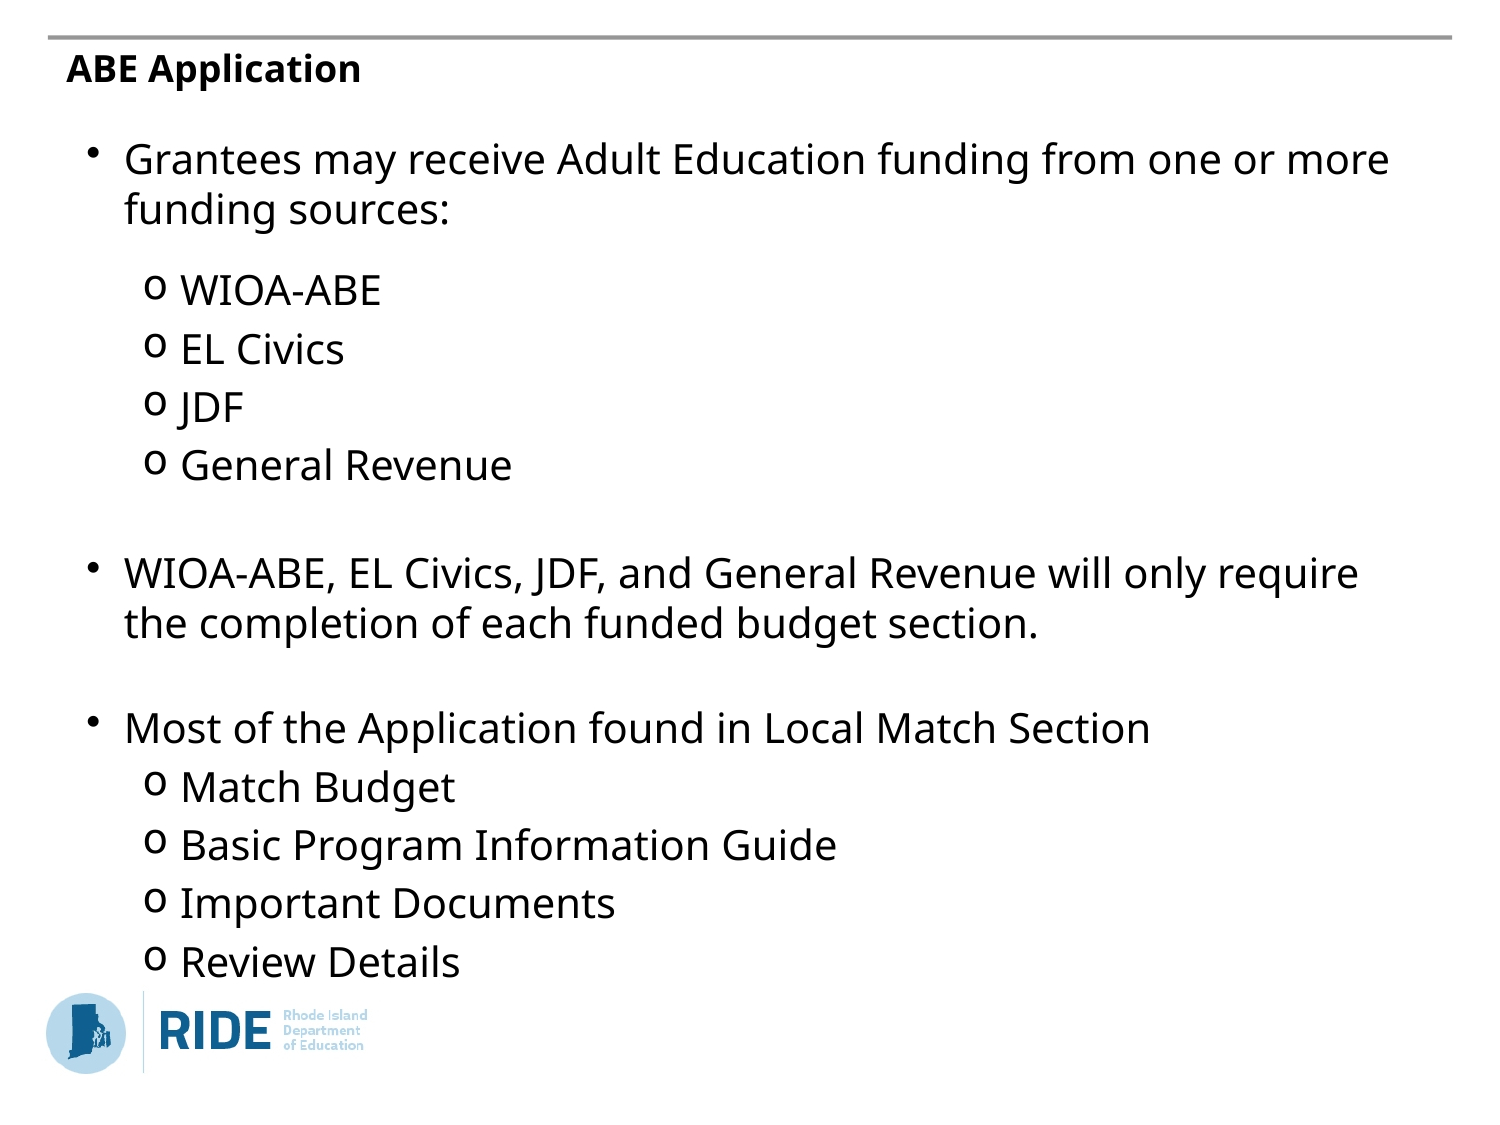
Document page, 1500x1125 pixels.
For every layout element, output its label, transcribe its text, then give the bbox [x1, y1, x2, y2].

list Grantees may receive Adult Education funding from one or more funding sources: WIOA-ABE EL Civics JDF General Revenue WIOA-ABE, EL Civics, JDF, and General Revenue will only require the completion of each funded budget section. Most of the Application found in Local Match Section Match Budget Basic Program Information Guide Important Documents Review Details [71, 126, 1429, 1038]
title ABE Application [51, 37, 1449, 126]
picture [37, 985, 413, 1079]
